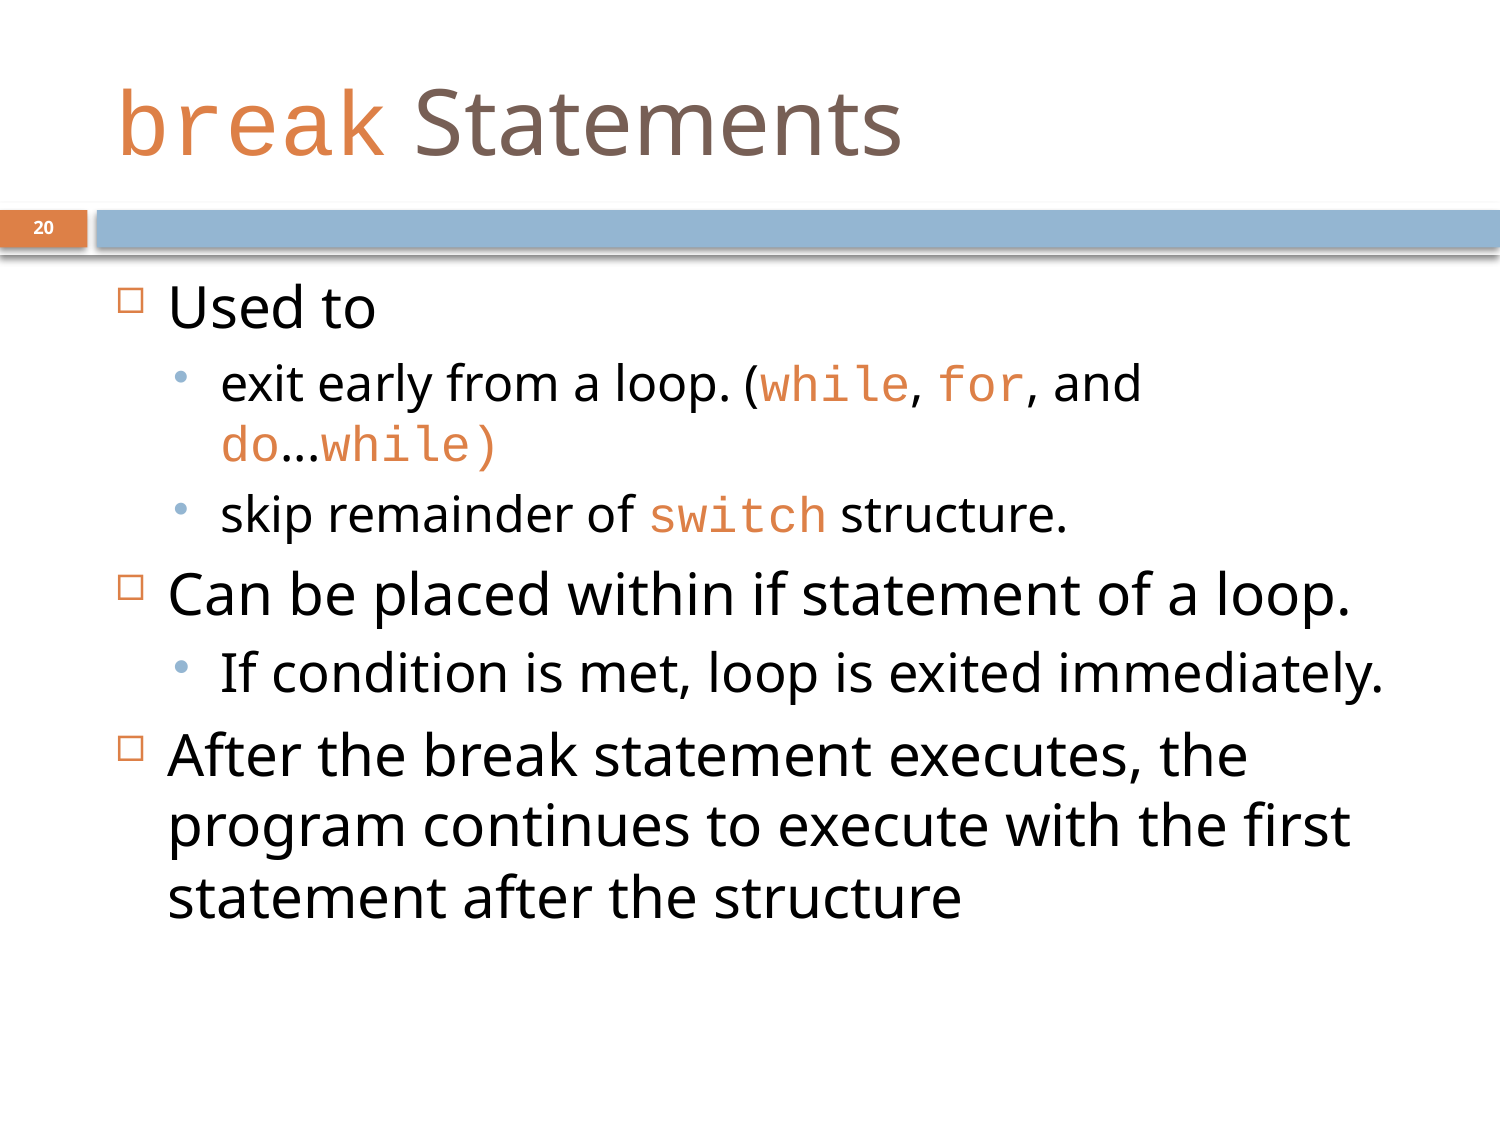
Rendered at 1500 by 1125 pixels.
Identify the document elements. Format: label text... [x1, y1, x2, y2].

list Used to exit early from a loop. (while, for, and do...while) skip remainder of switch structure. Can be placed within if statement of a loop. If condition is met, loop is exited immediately. After the break statement executes, the program continues to execute with the first statement after the structure [100, 262, 1438, 1000]
title break Statements [100, 37, 1438, 200]
slide_number 20 [0, 208, 88, 249]
